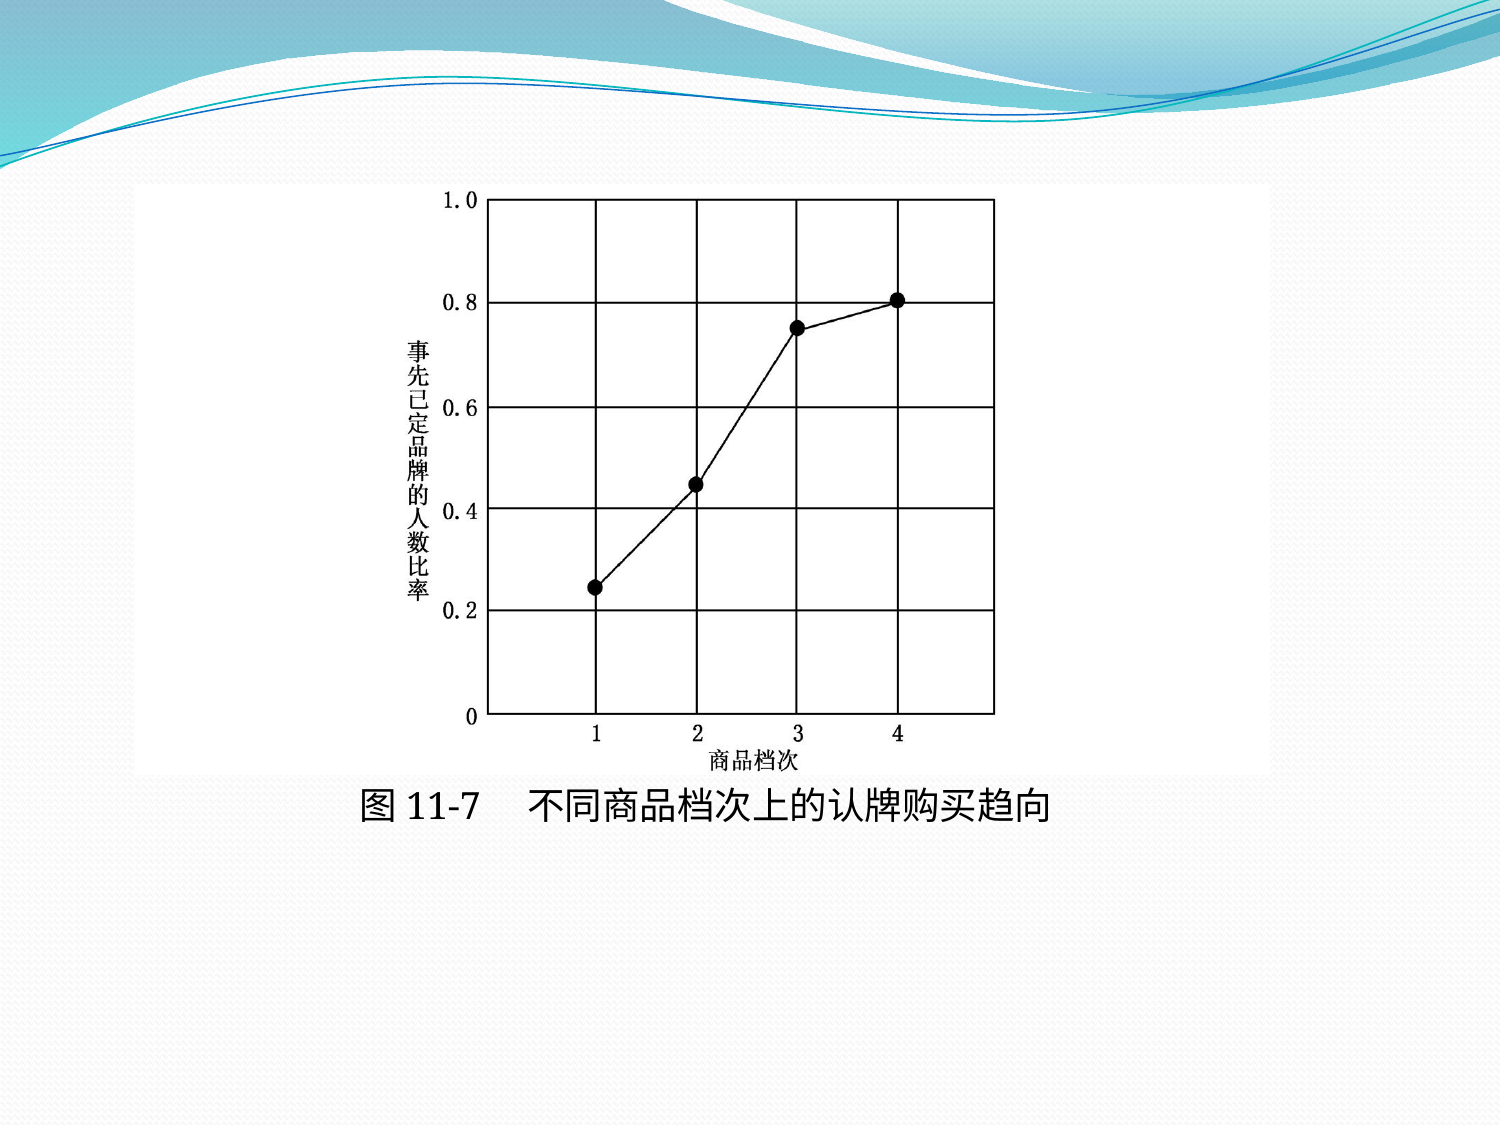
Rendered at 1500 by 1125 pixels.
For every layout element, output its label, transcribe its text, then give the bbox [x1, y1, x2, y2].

picture [135, 184, 1270, 776]
text_box 图11-7 不同商品档次上的认牌购买趋向 [344, 788, 1068, 835]
